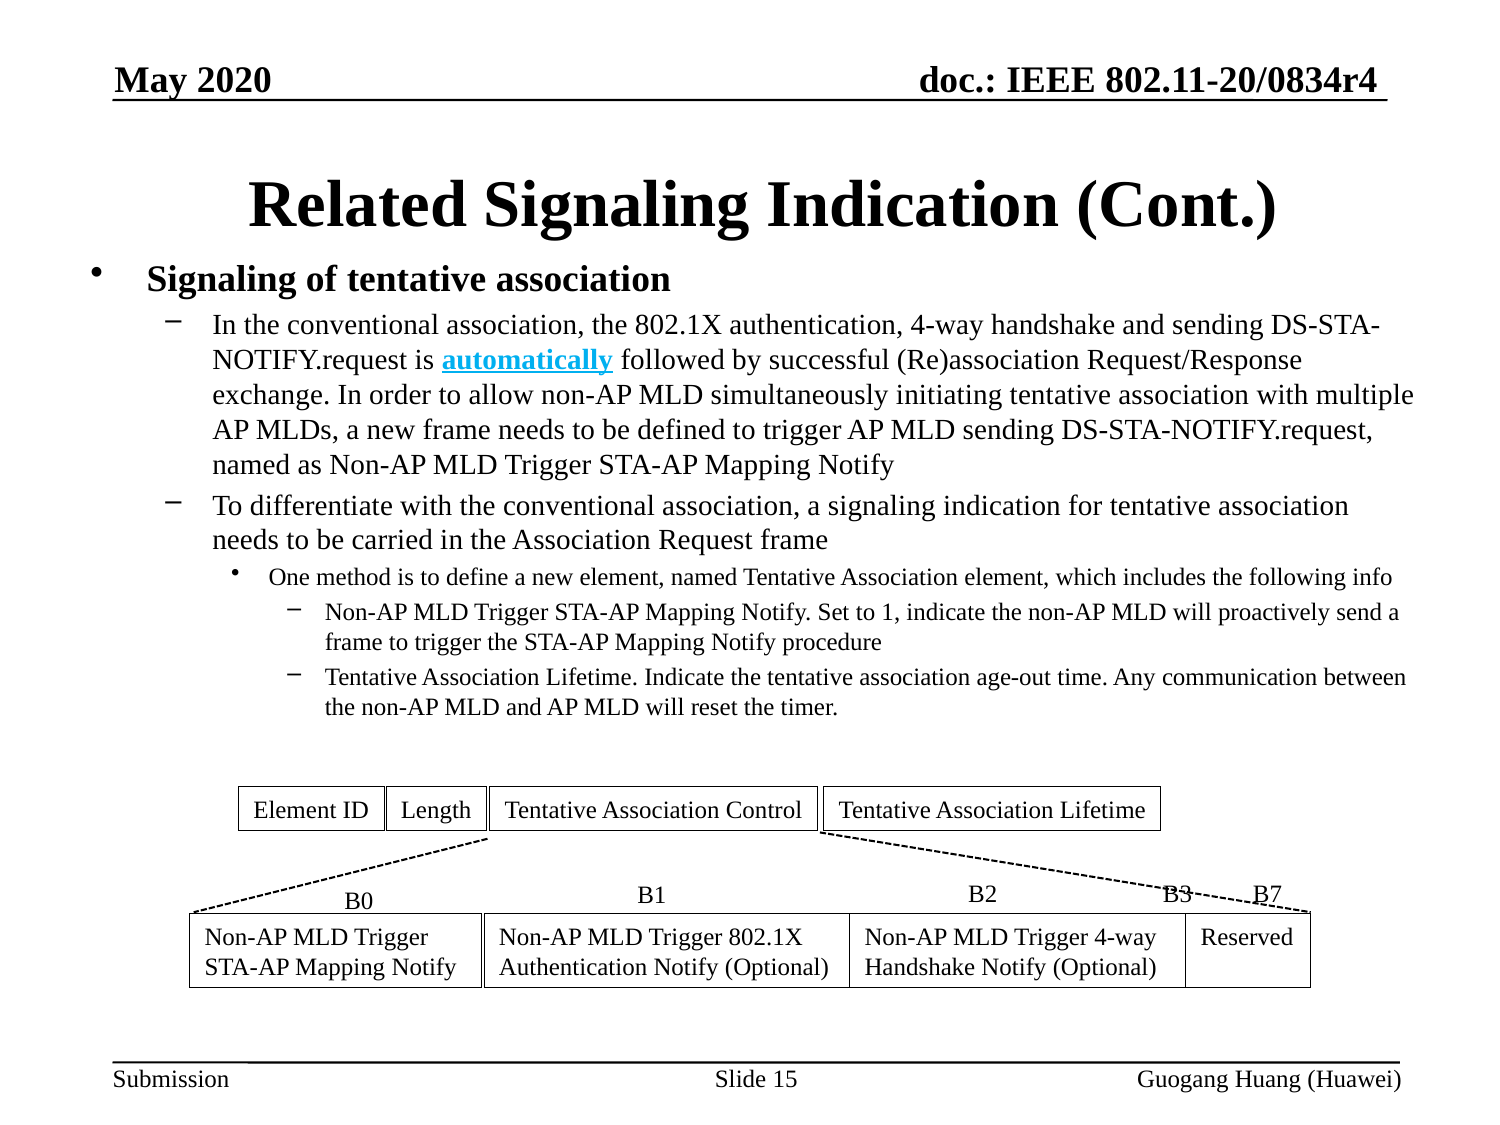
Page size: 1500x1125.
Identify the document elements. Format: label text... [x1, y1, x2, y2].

text_box Tentative Association Control [489, 786, 818, 831]
text_box Related Signaling Indication (Cont.) [126, 112, 1402, 288]
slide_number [114, 54, 274, 101]
text_box Tentative Association Lifetime [823, 786, 1161, 830]
list Signaling of tentative association In the conventional association, the 802.1X authentication, 4-way handshake and sending DS-STA-NOTIFY.request is automatically followed by successful (Re)association Request/Response exchange. In order to allow non-AP MLD simultaneously initiating tentative association with multiple AP MLDs, a new frame needs to be defined to trigger AP MLD sending DS-STA-NOTIFY.request, named as Non-AP MLD Trigger STA-AP Mapping Notify To differentiate with the conventional association, a signaling indication for tentative association needs to be carried in the Association Request frame One method is to define a new element, named Tentative Association element, which includes the following info Non-AP MLD Trigger STA-AP Mapping Notify. Set to 1, indicate the non-AP MLD will proactively send a frame to trigger the STA-AP Mapping Notify procedure Tentative Association Lifetime. Indicate the tentative association age-out time. Any communication between the non-AP MLD and AP MLD will reset the timer. [75, 246, 1438, 752]
text_box Element ID [238, 786, 385, 831]
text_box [819, 832, 1311, 913]
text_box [193, 838, 488, 913]
text_box Reserved [1186, 920, 1311, 988]
text_box Length [386, 786, 487, 831]
text_box Non-AP MLD Trigger 4-way Handshake Notify (Optional) [849, 922, 1186, 988]
text_box Non-AP MLD Trigger STA-AP Mapping Notify [189, 917, 482, 988]
slide_number Slide 15 [712, 1061, 800, 1093]
text_box Non-AP MLD Trigger 802.1X Authentication Notify (Optional) [484, 913, 849, 988]
footer Guogang Huang (Huawei) [1133, 1061, 1402, 1093]
text_box B1 [622, 870, 682, 913]
